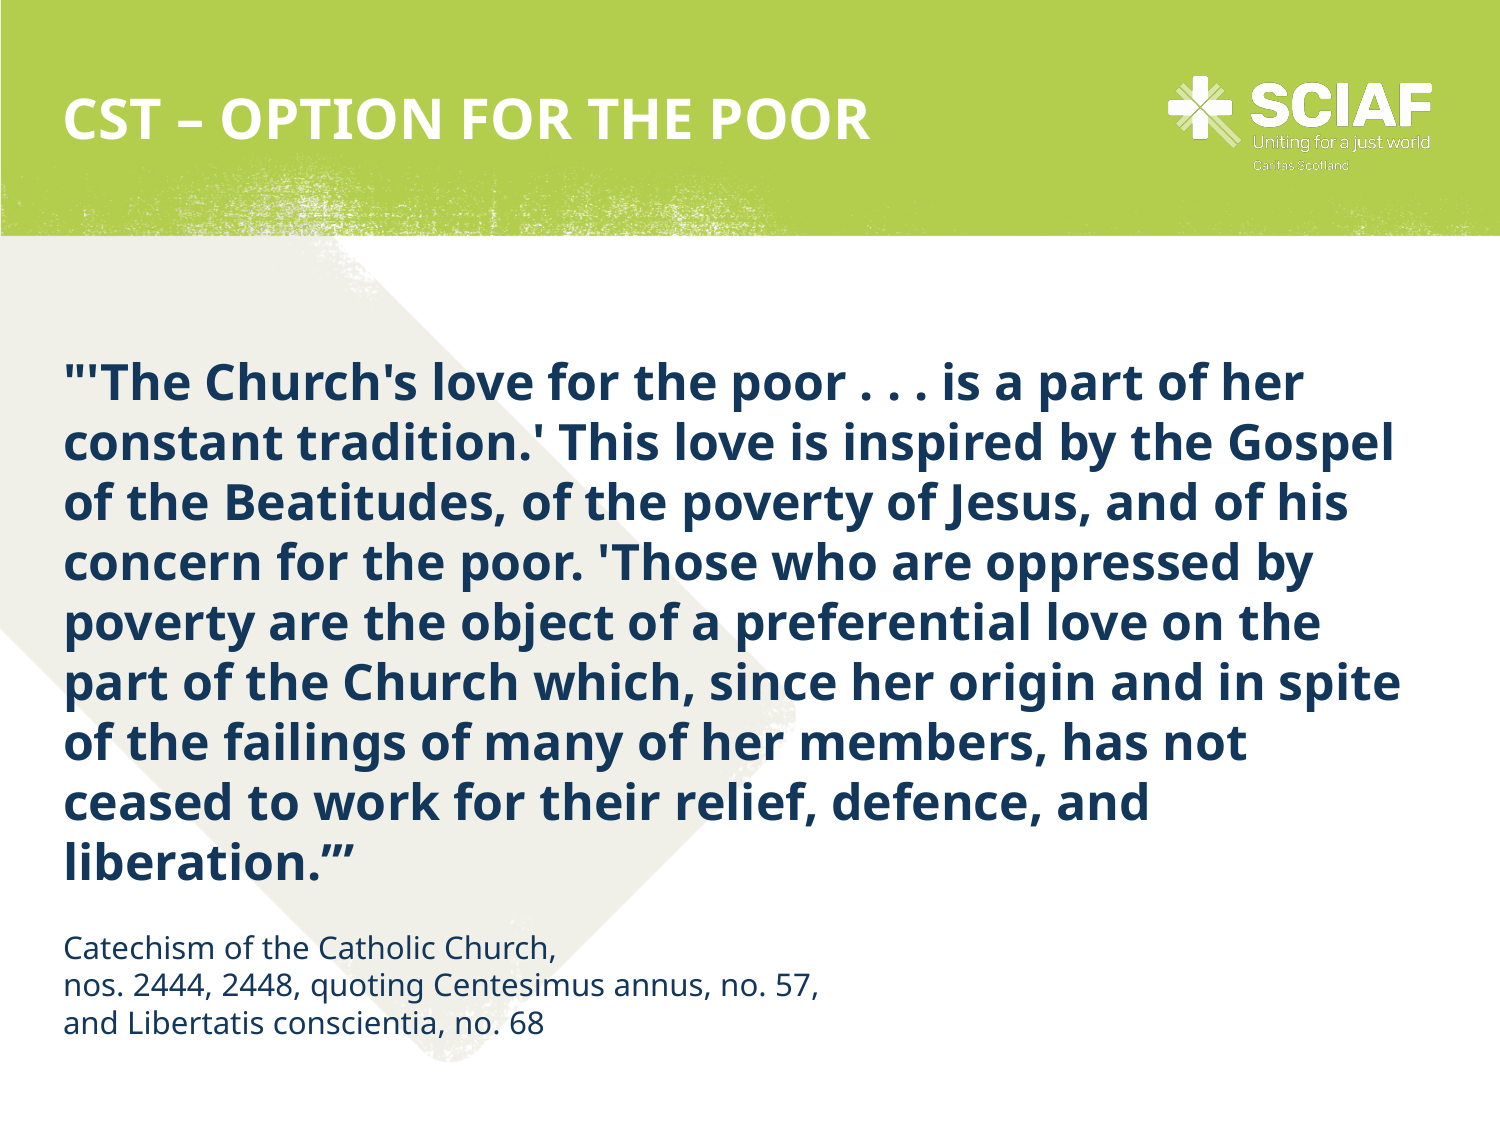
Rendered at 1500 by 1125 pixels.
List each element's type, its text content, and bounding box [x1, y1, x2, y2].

picture [0, 0, 1500, 1082]
text_box [0, 262, 1500, 1125]
text_box "'The Church's love for the poor . . . is a part of her constant tradition.' This love is inspired by the Gospel of the Beatitudes, of the poverty of Jesus, and of his concern for the poor. 'Those who are oppressed by poverty are the object of a preferential love on the part of the Church which, since her origin and in spite of the failings of many of her members, has not ceased to work for their relief, defence, and liberation.’” Catechism of the Catholic Church, nos. 2444, 2448, quoting Centesimus annus, no. 57, and Libertatis conscientia, no. 68 [821, 343, 1445, 1048]
